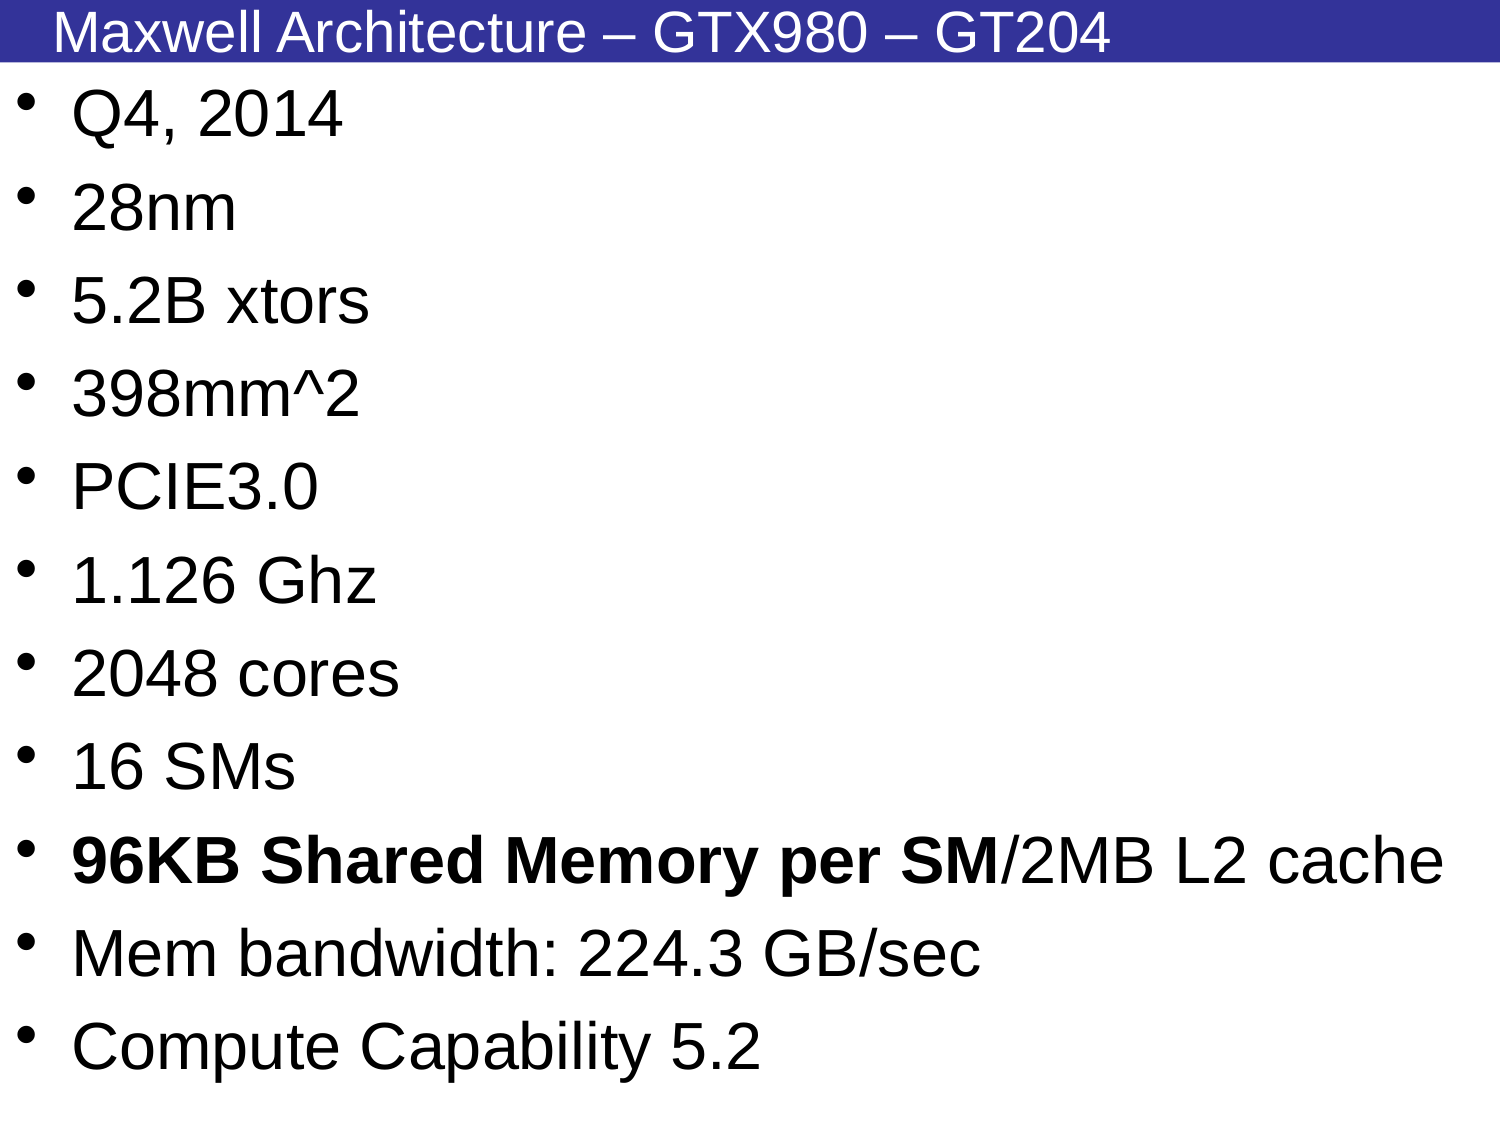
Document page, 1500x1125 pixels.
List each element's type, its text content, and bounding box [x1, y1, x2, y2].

list Q4, 2014 28nm 5.2B xtors 398mm^2 PCIE3.0 1.126 Ghz 2048 cores 16 SMs 96KB Shared Memory per SM/2MB L2 cache Mem bandwidth: 224.3 GB/sec Compute Capability 5.2 [0, 62, 1500, 1125]
title Maxwell Architecture – GTX980 – GT204 [37, 7, 1426, 51]
